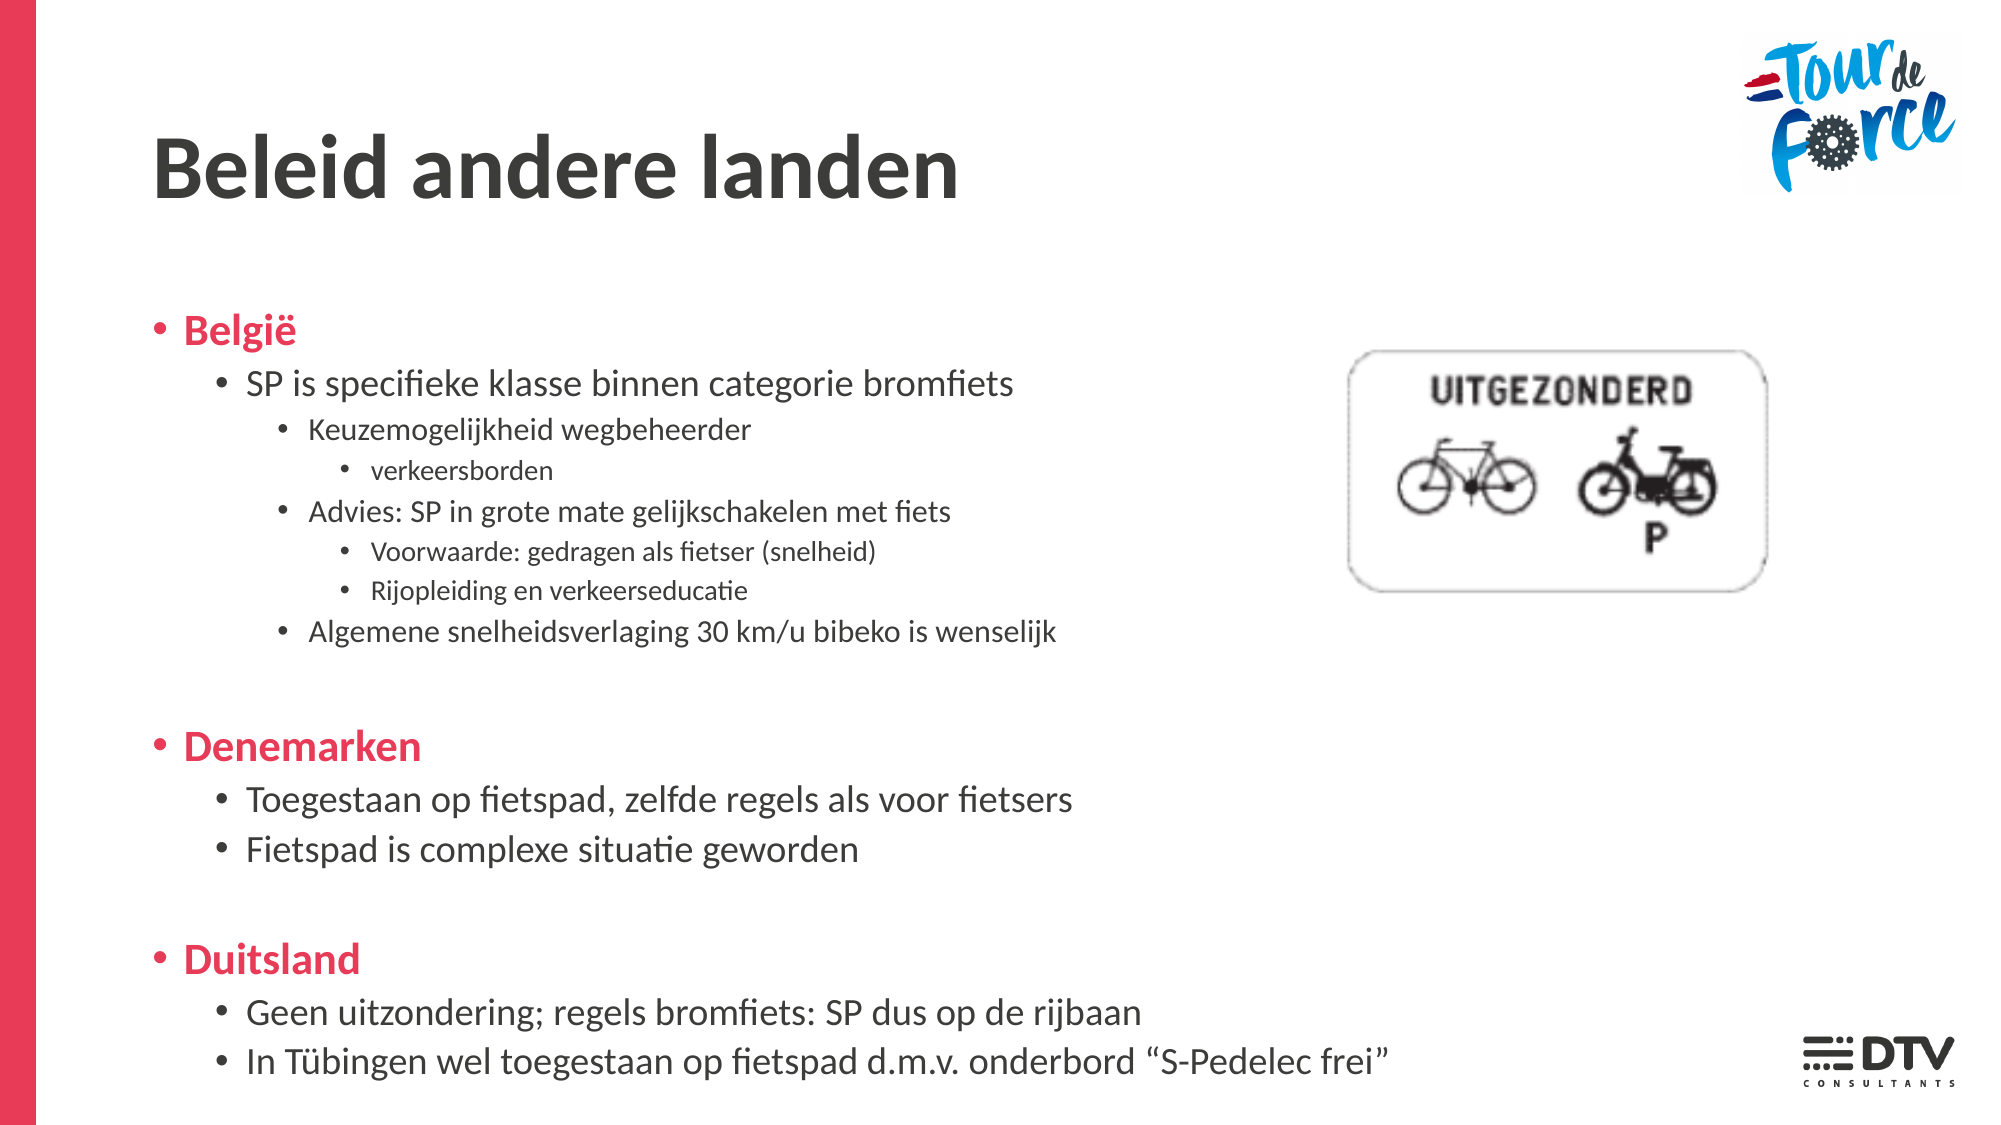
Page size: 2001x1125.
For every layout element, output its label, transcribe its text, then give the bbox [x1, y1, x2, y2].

picture [1793, 1026, 1964, 1096]
title Beleid andere landen [137, 59, 1863, 278]
list België SP is specifieke klasse binnen categorie bromfiets Keuzemogelijkheid wegbeheerder verkeersborden Advies: SP in grote mate gelijkschakelen met fiets Voorwaarde: gedragen als fietser (snelheid) Rijopleiding en verkeerseducatie Algemene snelheidsverlaging 30 km/u bibeko is wenselijk Denemarken Toegestaan op fietspad, zelfde regels als voor fietsers Fietspad is complexe situatie geworden Duitsland Geen uitzondering; regels bromfiets: SP dus op de rijbaan In Tübingen wel toegestaan op fietspad d.m.v. onderbord “S-Pedelec frei” [137, 299, 1863, 1093]
picture [1324, 324, 1798, 620]
picture [1737, 33, 1963, 196]
